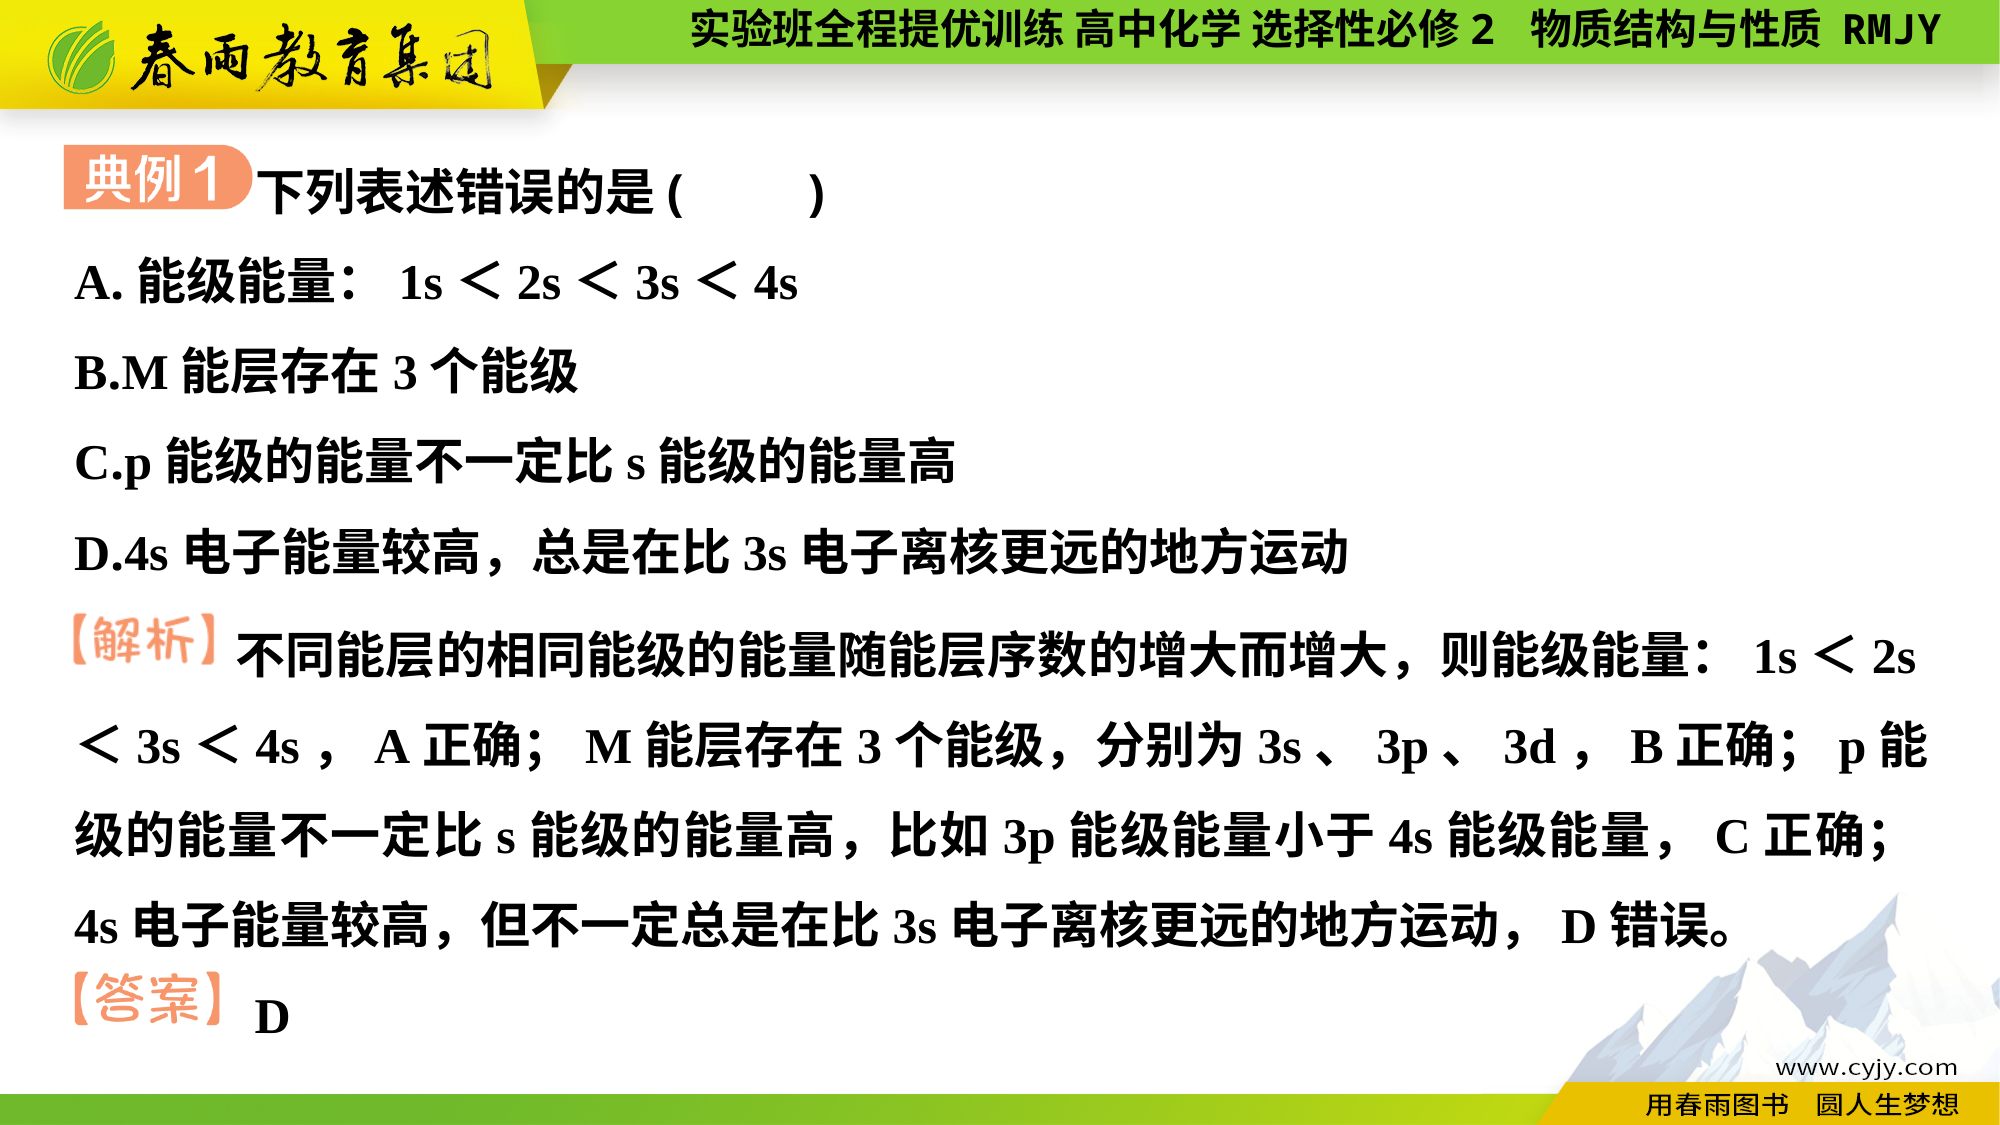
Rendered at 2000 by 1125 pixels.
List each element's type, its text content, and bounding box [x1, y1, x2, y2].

list 下列表述错误的是( ) A.能级能量：1s＜2s＜3s＜4s B.M能层存在3个能级 C.p能级的能量不一定比s能级的能量高 D.4s电子能量较高，总是在比3s电子离核更远的地方运动 [59, 122, 1944, 586]
text_box D [239, 962, 311, 1052]
text_box 不同能层的相同能级的能量随能层序数的增大而增大，则能级能量：1s＜2s＜3s＜4s，A正确；M能层存在3个能级，分别为3s、3p、3d，B正确；p能级的能量不一定比s能级的能量高，比如3p能级能量小于4s能级能量，C正确；4s电子能量较高，但不一定总是在比3s电子离核更远的地方运动，D错误。 [59, 586, 1944, 962]
picture [0, 0, 2000, 1125]
